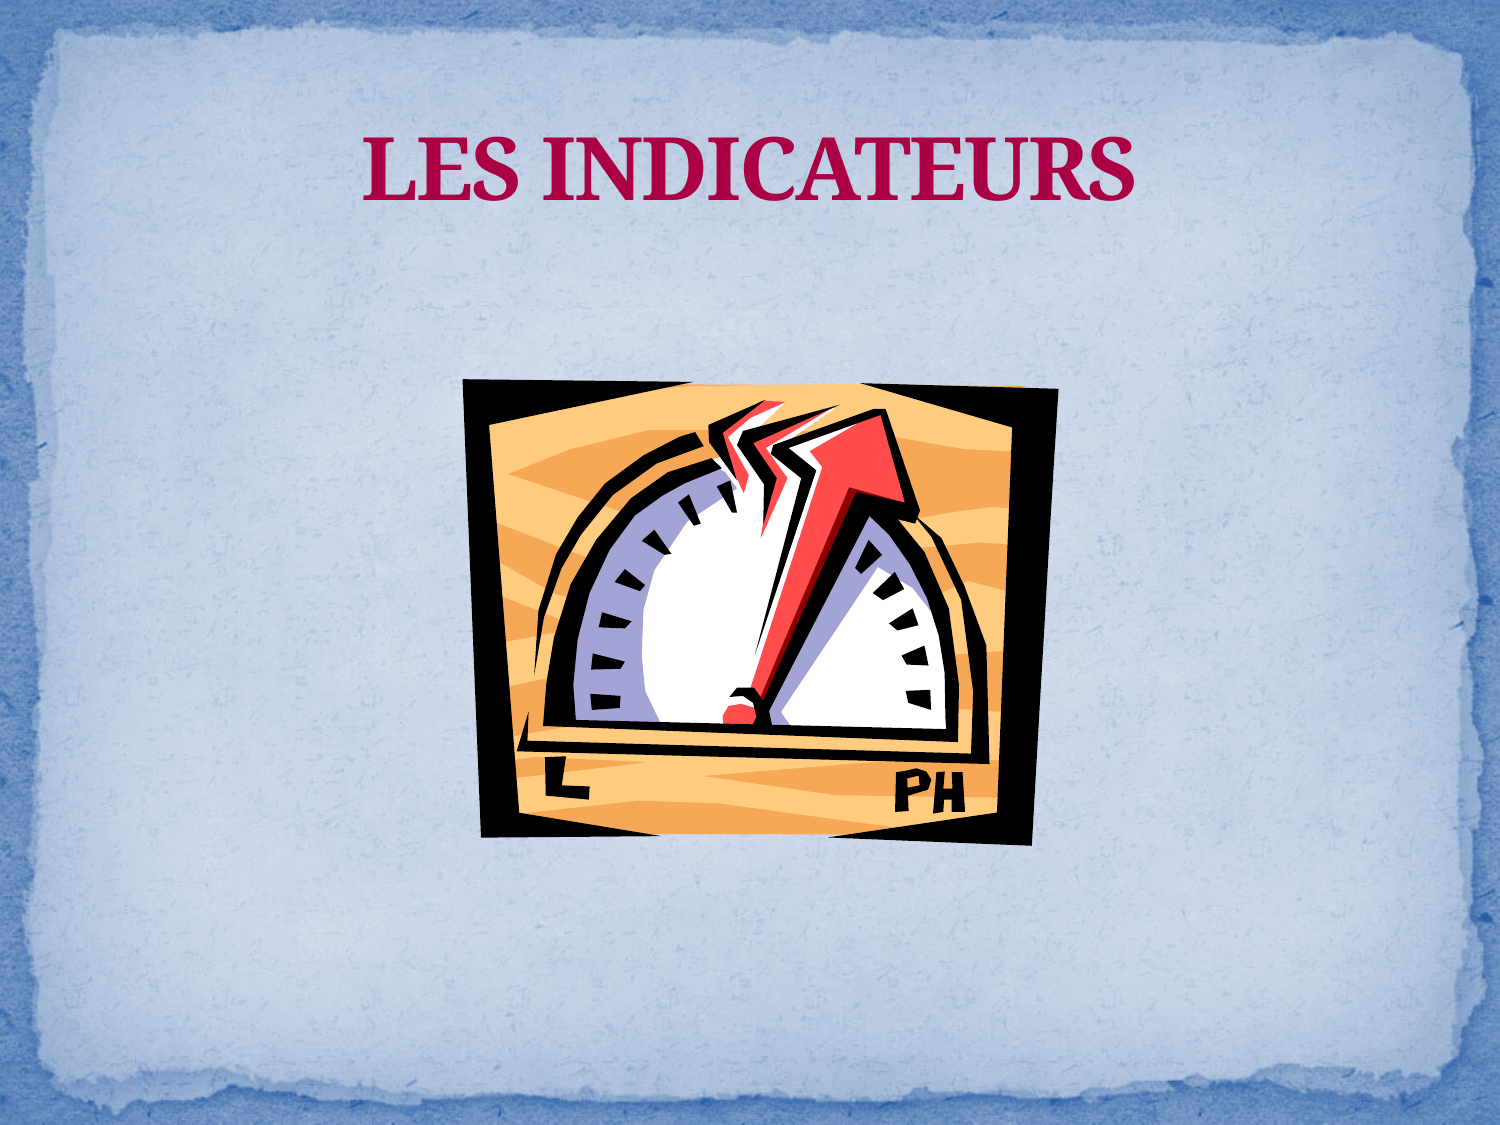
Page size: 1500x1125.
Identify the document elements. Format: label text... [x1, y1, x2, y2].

picture [462, 374, 1063, 851]
title LES INDICATEURS [74, 24, 1425, 225]
